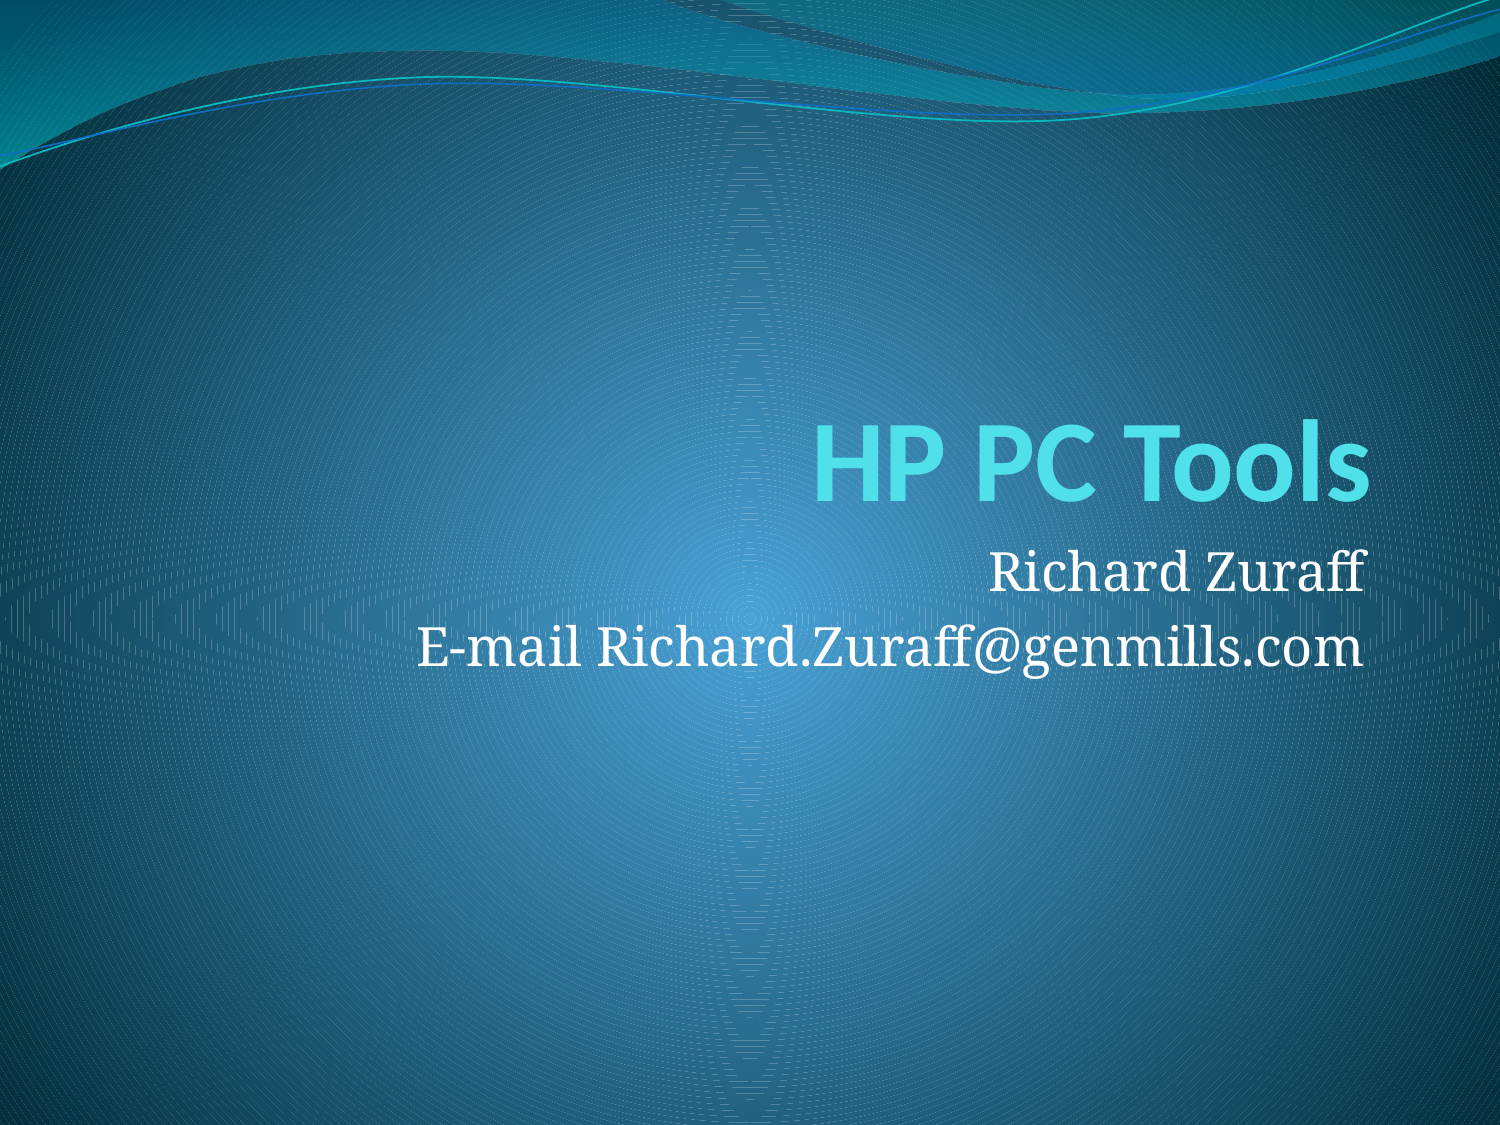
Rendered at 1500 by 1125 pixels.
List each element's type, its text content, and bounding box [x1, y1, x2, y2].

title HP PC Tools [87, 224, 1376, 525]
subtitle Richard Zuraff E-mail Richard.Zuraff@genmills.com [87, 529, 1376, 818]
